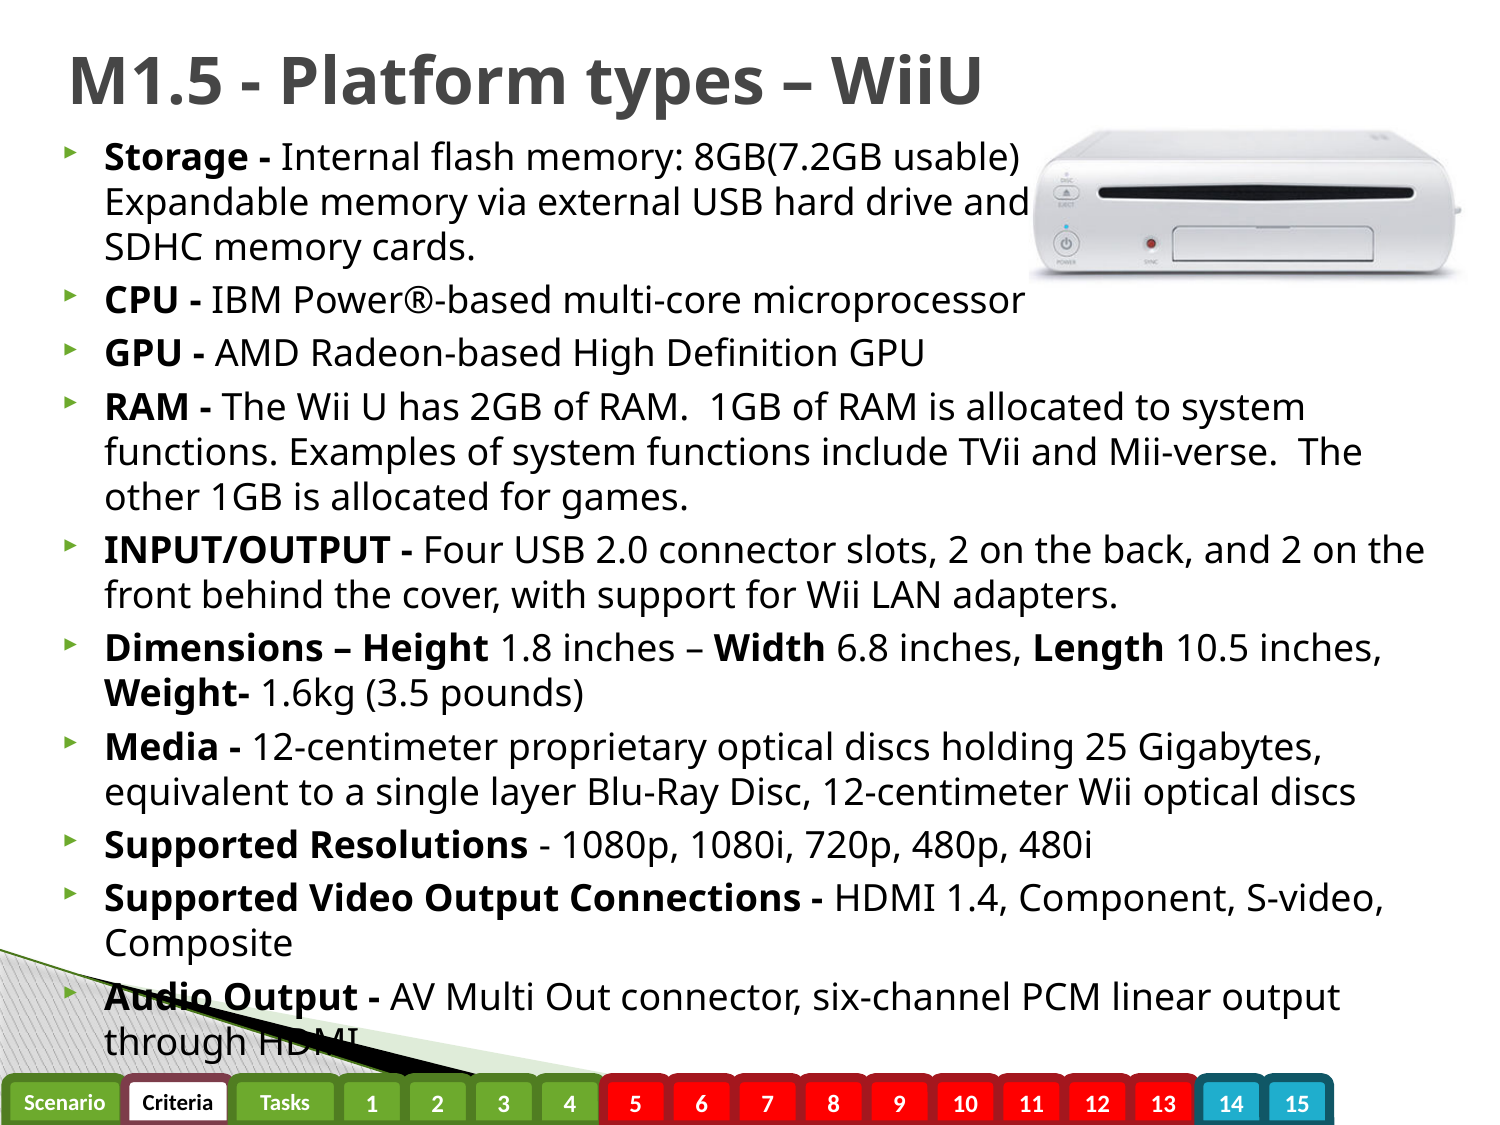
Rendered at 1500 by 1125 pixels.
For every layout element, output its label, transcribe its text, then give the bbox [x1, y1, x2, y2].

text_box M1.5 - Platform types – WiiU [53, 30, 1471, 126]
list Storage - Internal flash memory: 8GB(7.2GB usable) – Expandable memory via external USB hard drive and SDHC memory cards. CPU - IBM Power®-based multi-core microprocessor GPU - AMD Radeon-based High Definition GPU RAM - The Wii U has 2GB of RAM. 1GB of RAM is allocated to system functions. Examples of system functions include TVii and Mii-verse. The other 1GB is allocated for games. INPUT/OUTPUT - Four USB 2.0 connector slots, 2 on the back, and 2 on the front behind the cover, with support for Wii LAN adapters. Dimensions – Height 1.8 inches – Width 6.8 inches, Length 10.5 inches, Weight- 1.6kg (3.5 pounds) Media - 12-centimeter proprietary optical discs holding 25 Gigabytes, equivalent to a single layer Blu-Ray Disc, 12-centimeter Wii optical discs Supported Resolutions - 1080p, 1080i, 720p, 480p, 480i Supported Video Output Connections - HDMI 1.4, Component, S-video, Composite Audio Output - AV Multi Out connector, six-channel PCM linear output through HDMI [29, 125, 1471, 1059]
picture [1028, 125, 1469, 291]
